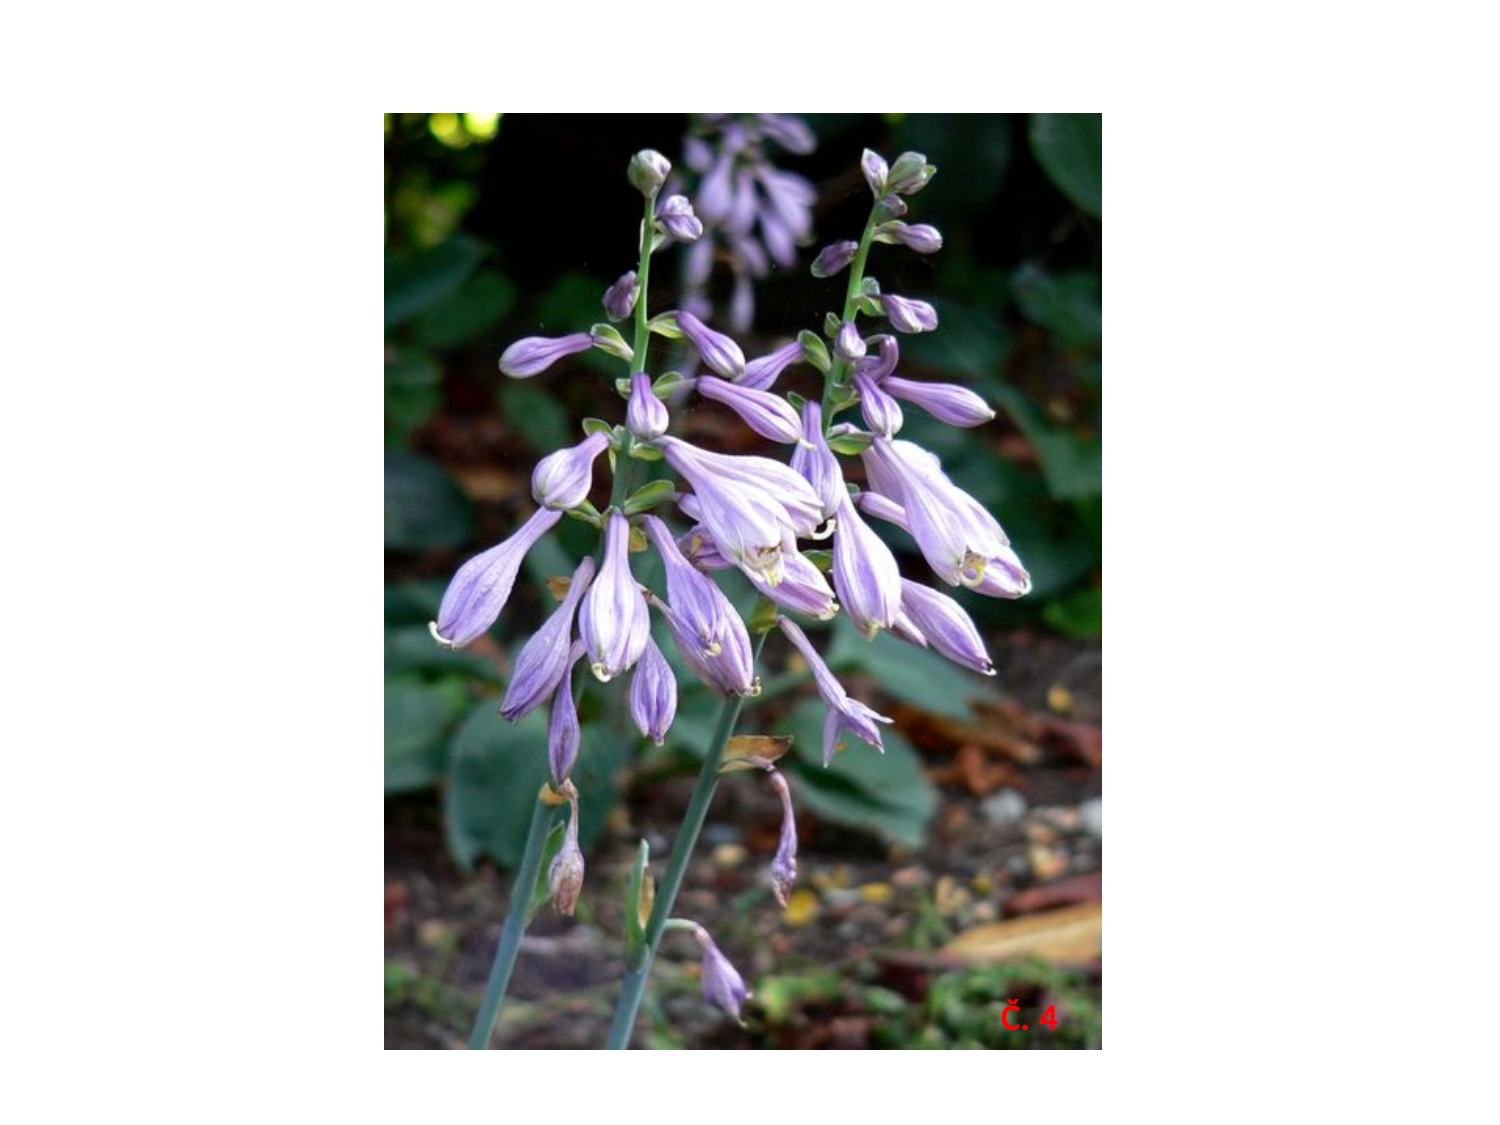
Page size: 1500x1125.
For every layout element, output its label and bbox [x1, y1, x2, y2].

picture [383, 113, 1102, 1050]
